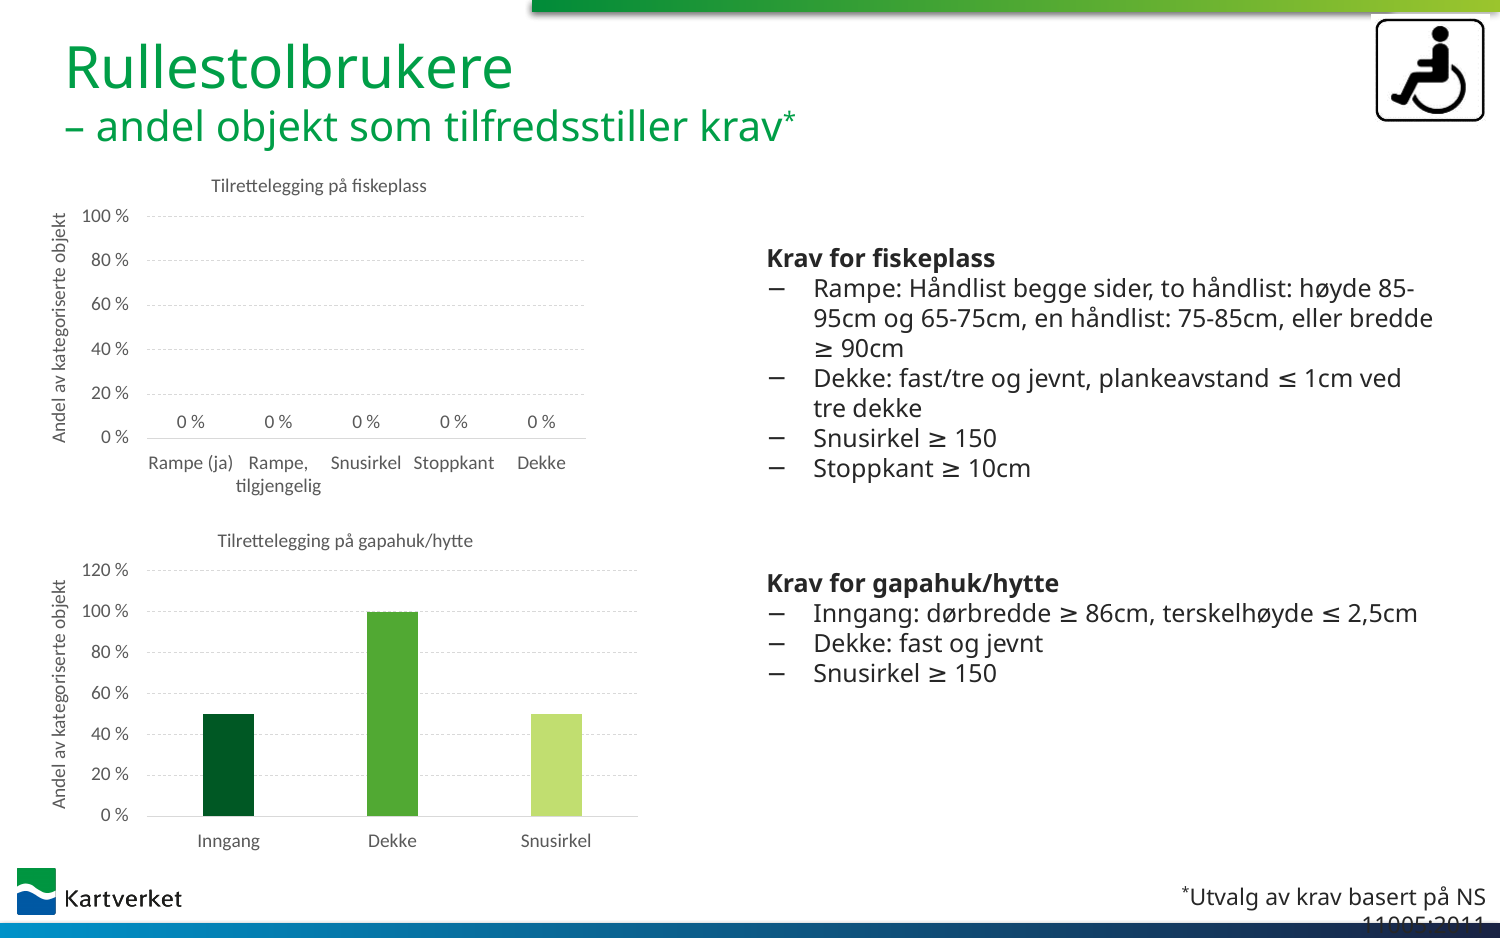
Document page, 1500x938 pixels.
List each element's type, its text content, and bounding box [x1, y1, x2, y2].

picture [1371, 13, 1491, 127]
picture [41, 166, 597, 505]
picture [41, 520, 650, 859]
text_box Krav for fiskeplass Rampe: Håndlist begge sider, to håndlist: høyde 85-95cm og 65-75cm, en håndlist: 75-85cm, eller bredde ≥ 90cm Dekke: fast/tre og jevnt, plankeavstand ≤ 1cm ved tre dekke Snusirkel ≥ 150 Stoppkant ≥ 10cm [751, 235, 1452, 490]
text_box *Utvalg av krav basert på NS 11005:2011 [1068, 873, 1500, 938]
text_box Krav for gapahuk/hytte Inngang: dørbredde ≥ 86cm, terskelhøyde ≤ 2,5cm Dekke: fast og jevnt Snusirkel ≥ 150 [751, 560, 1452, 695]
text_box Rullestolbrukere – andel objekt som tilfredsstiller krav* [49, 29, 1431, 158]
